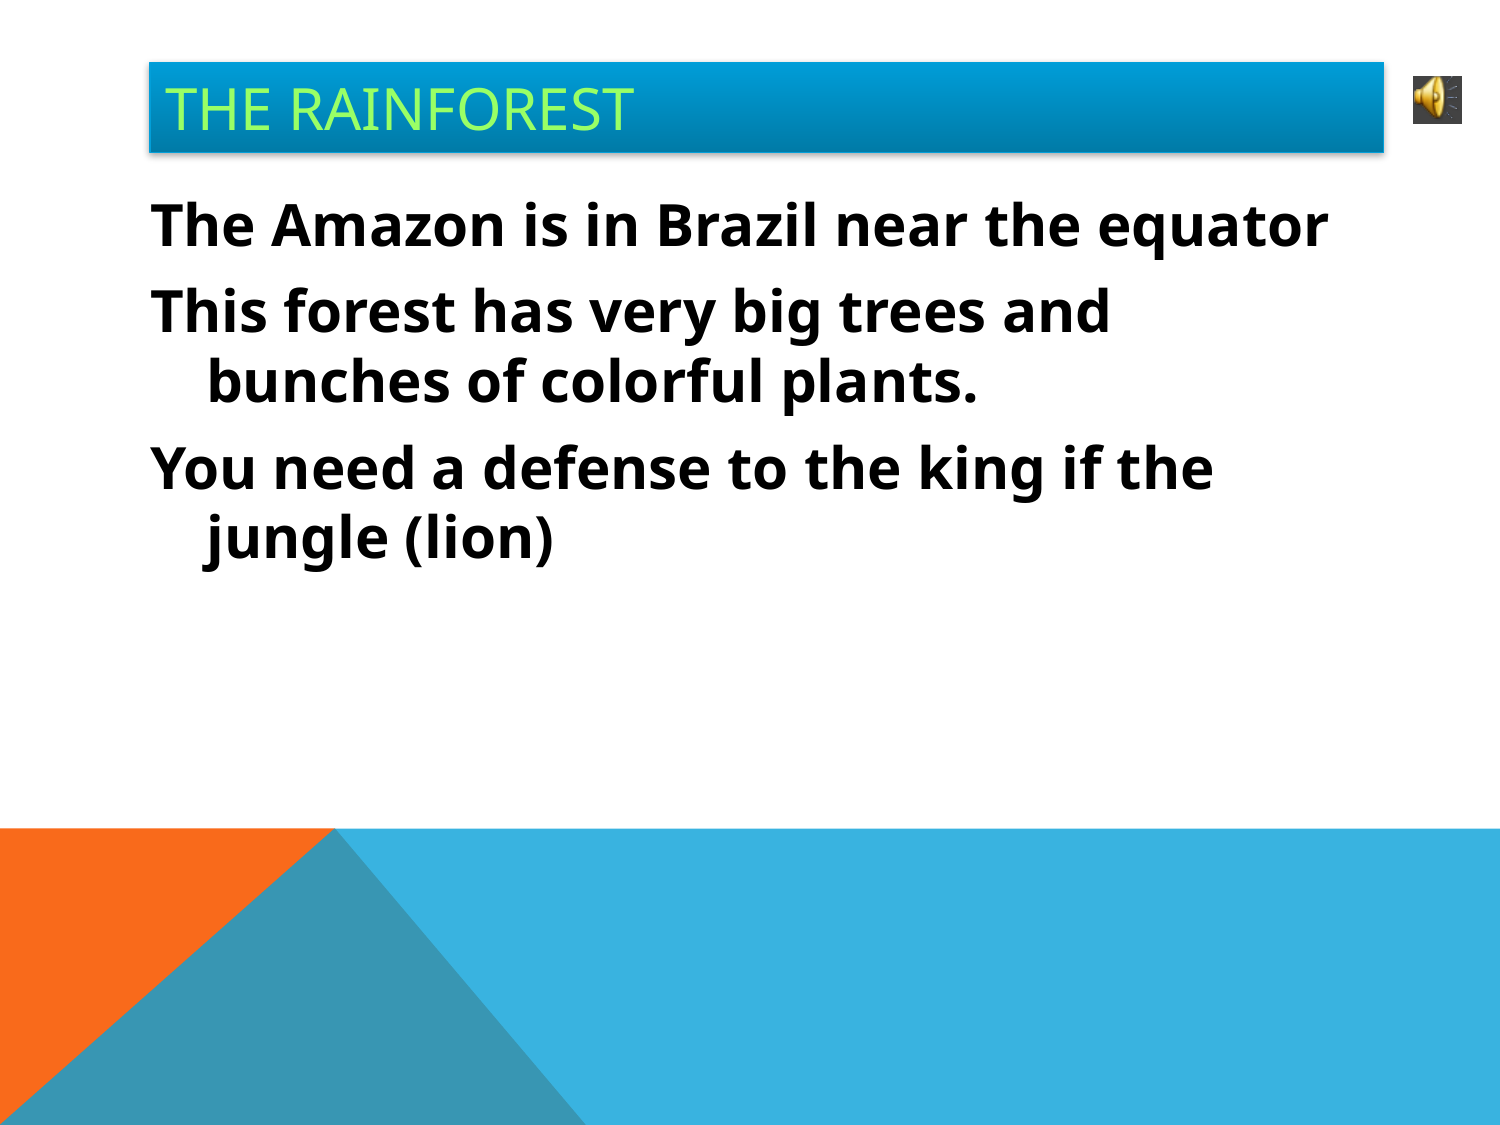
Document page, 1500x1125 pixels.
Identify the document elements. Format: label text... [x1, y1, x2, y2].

picture [1412, 74, 1463, 126]
title The Rainforest [149, 62, 1384, 153]
list The Amazon is in Brazil near the equator This forest has very big trees and bunches of colorful plants. You need a defense to the king if the jungle (lion) [135, 180, 1369, 768]
